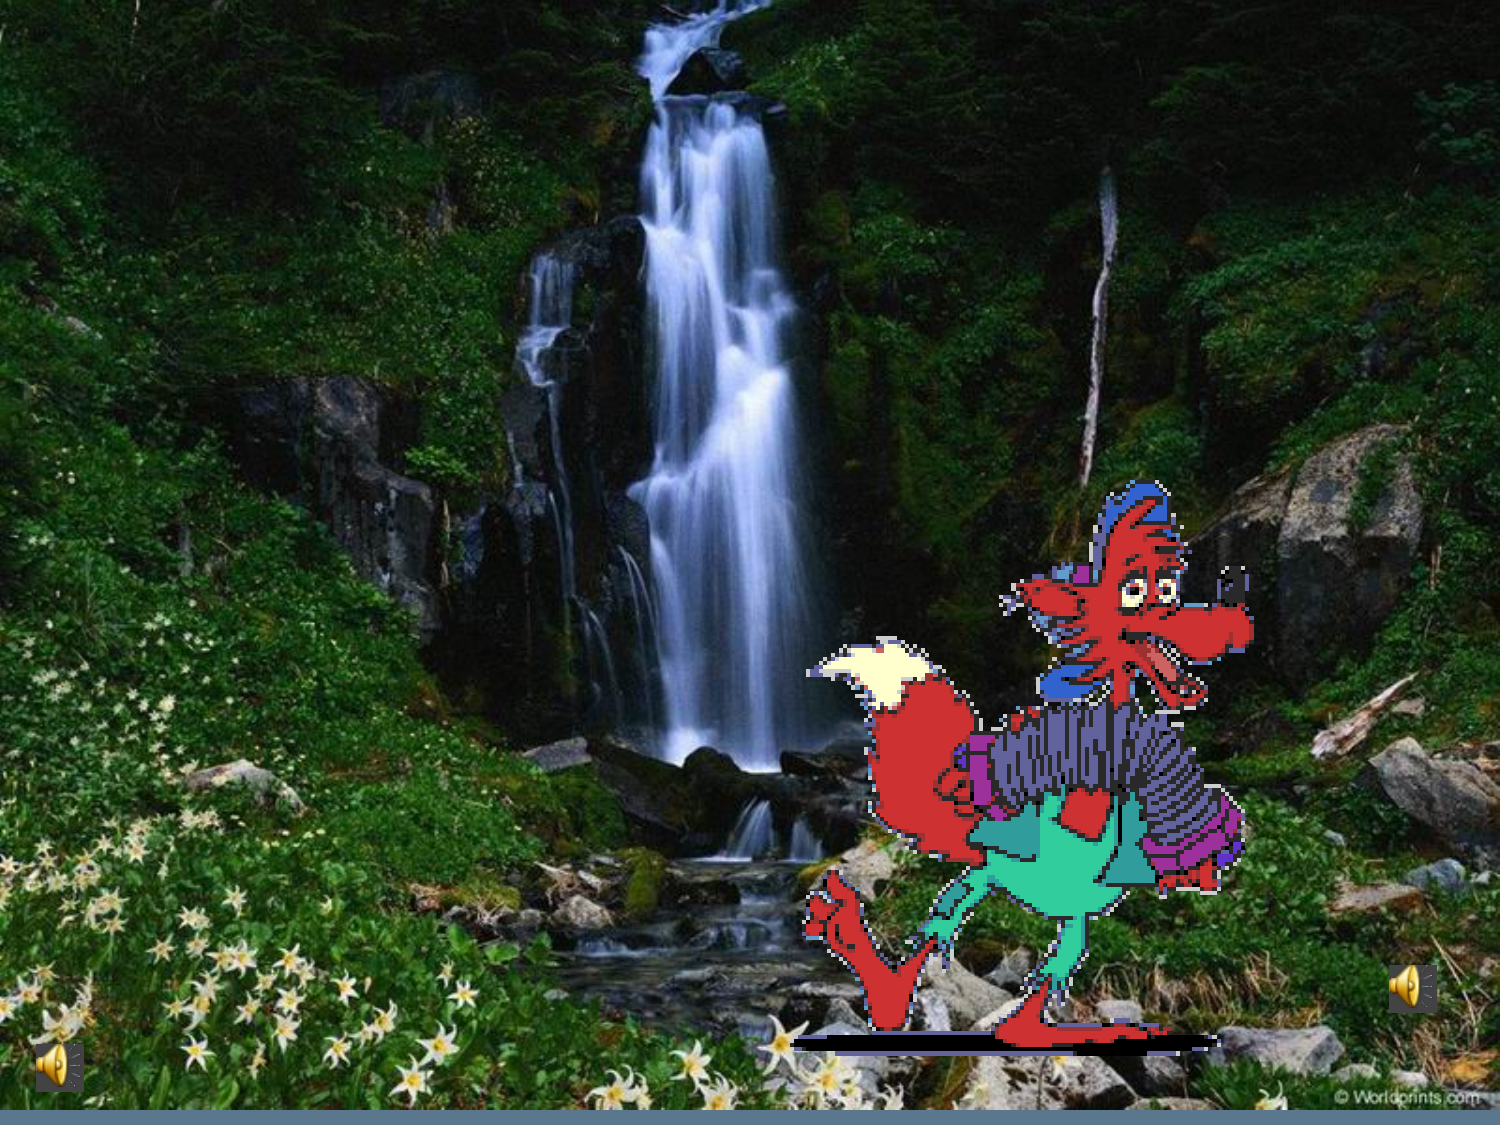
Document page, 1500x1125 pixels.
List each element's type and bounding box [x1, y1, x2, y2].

list [0, 0, 1500, 1111]
picture [34, 1042, 86, 1094]
picture [1387, 963, 1439, 1015]
picture [777, 468, 1255, 1056]
